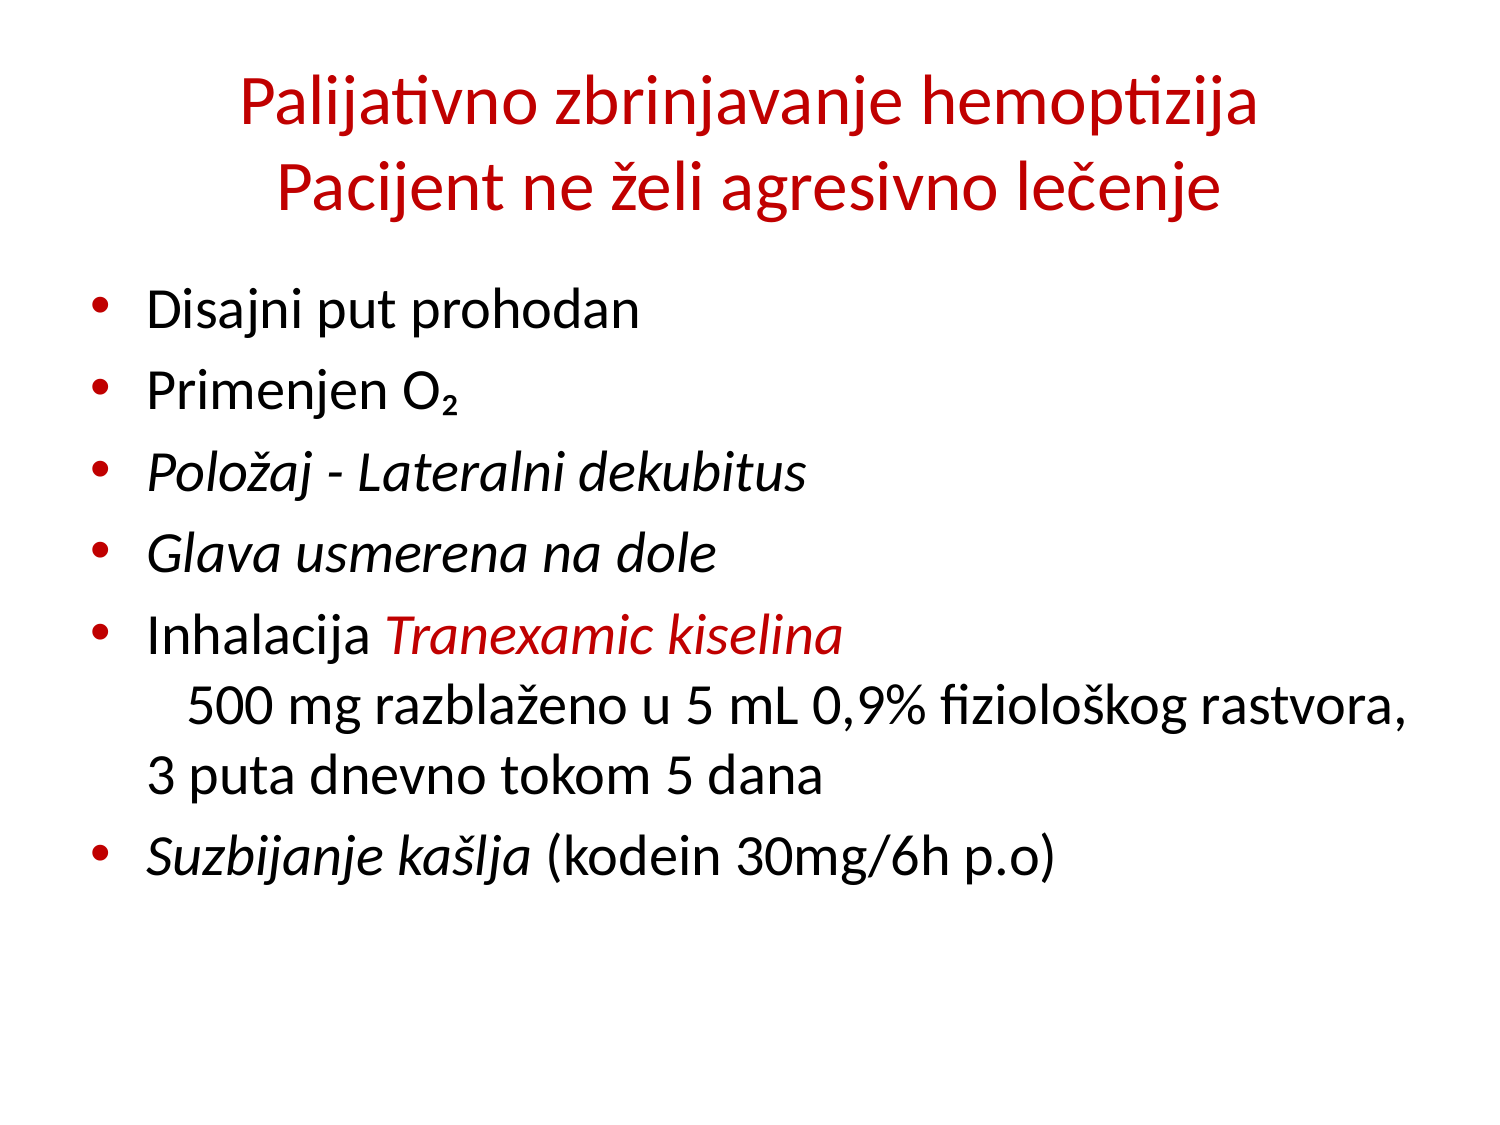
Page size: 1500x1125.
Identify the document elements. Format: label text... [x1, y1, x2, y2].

title Palijativno zbrinjavanje hemoptizija Pacijent ne želi agresivno lečenje [75, 45, 1425, 233]
list Disajni put prohodan Primenjen O₂ Položaj - Lateralni dekubitus Glava usmerena na dole Inhalacija Tranexamic kiselina 500 mg razblaženo u 5 mL 0,9% fiziološkog rastvora, 3 puta dnevno tokom 5 dana Suzbijanje kašlja (kodein 30mg/6h p.o) [75, 262, 1425, 1005]
